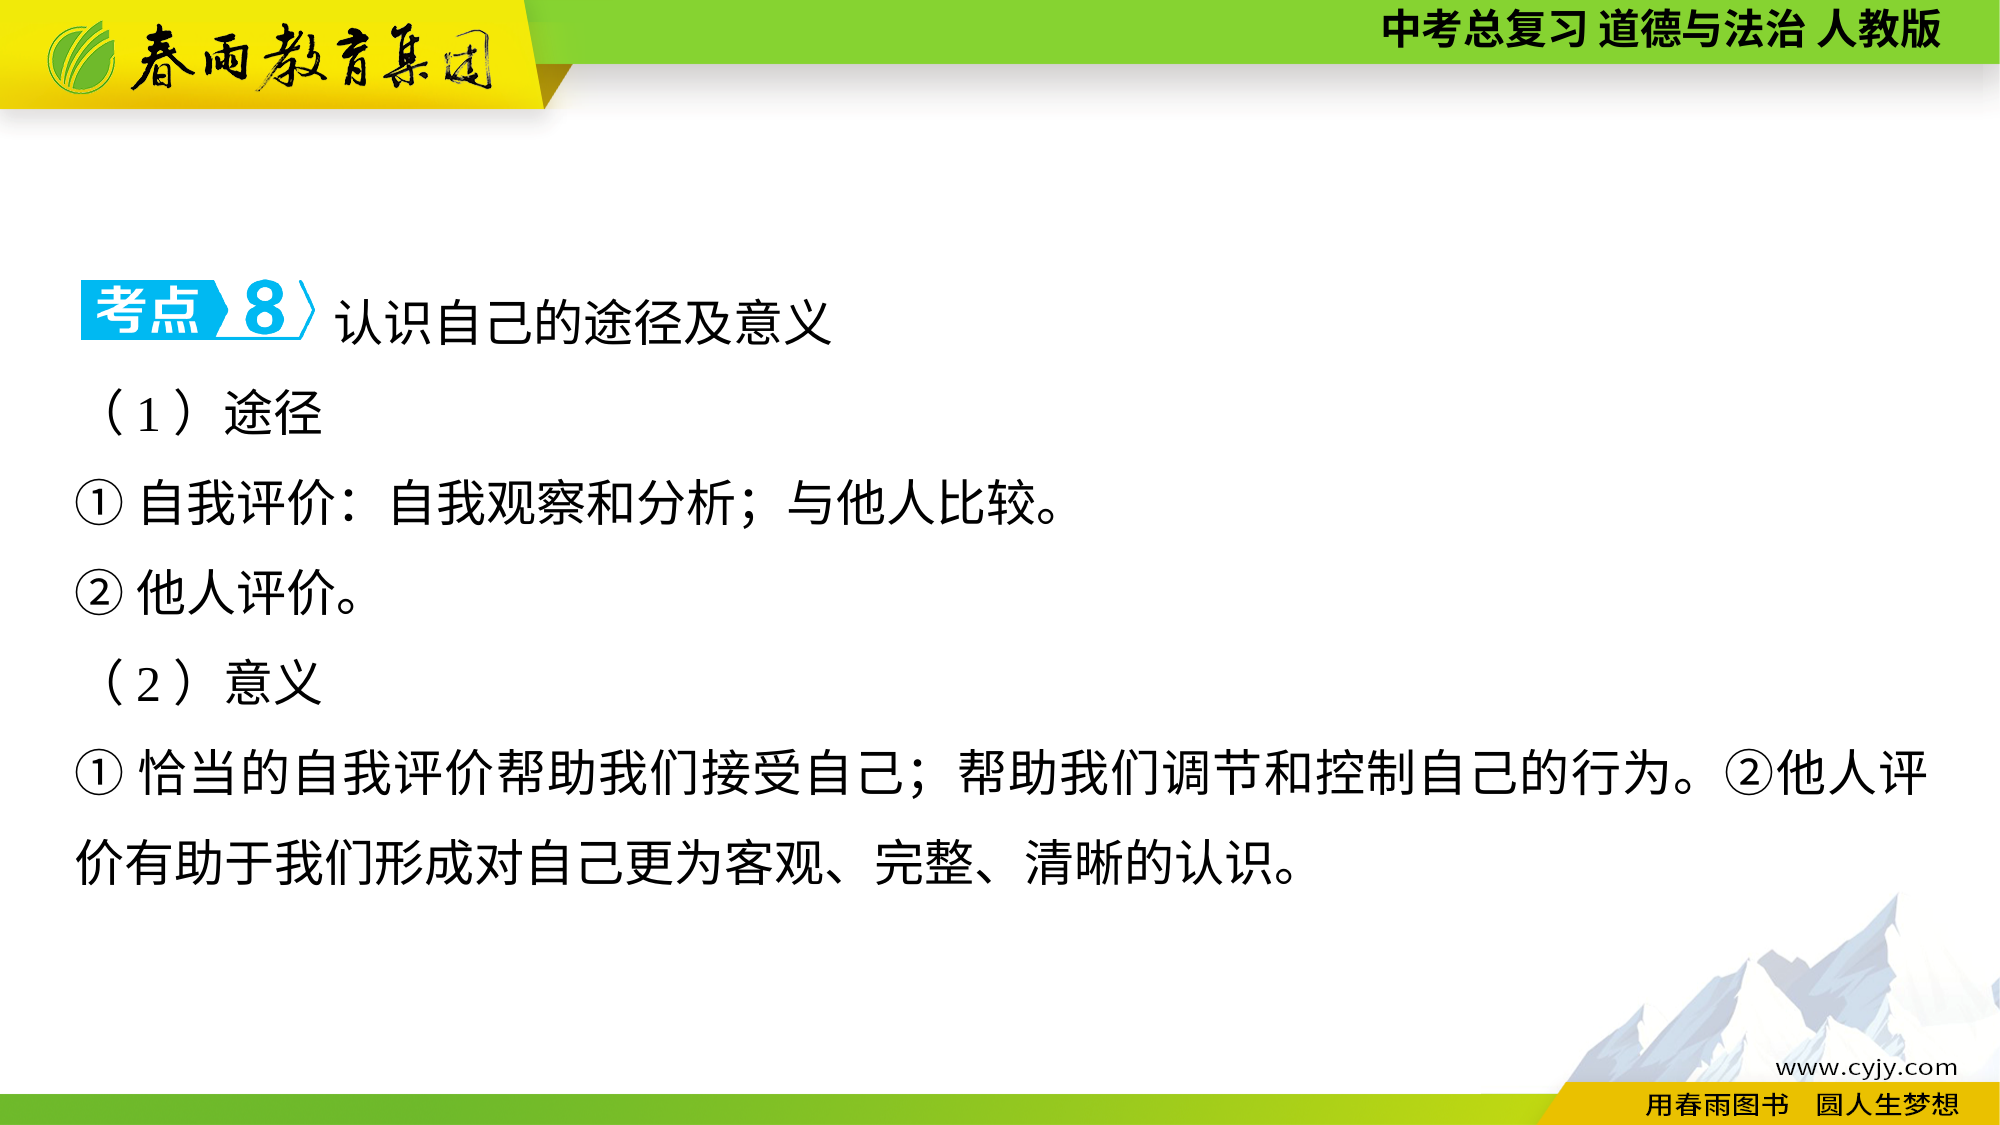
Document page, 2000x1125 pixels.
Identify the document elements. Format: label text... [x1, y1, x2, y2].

list 认识自己的途径及意义 （1）途径 ①自我评价：自我观察和分析；与他人比较。 ②他人评价。 （2）意义 ①恰当的自我评价帮助我们接受自己；帮助我们调节和控制自己的行为。②他人评价有助于我们形成对自己更为客观、完整、清晰的认识。 [59, 253, 1944, 905]
picture [0, 0, 2000, 1125]
